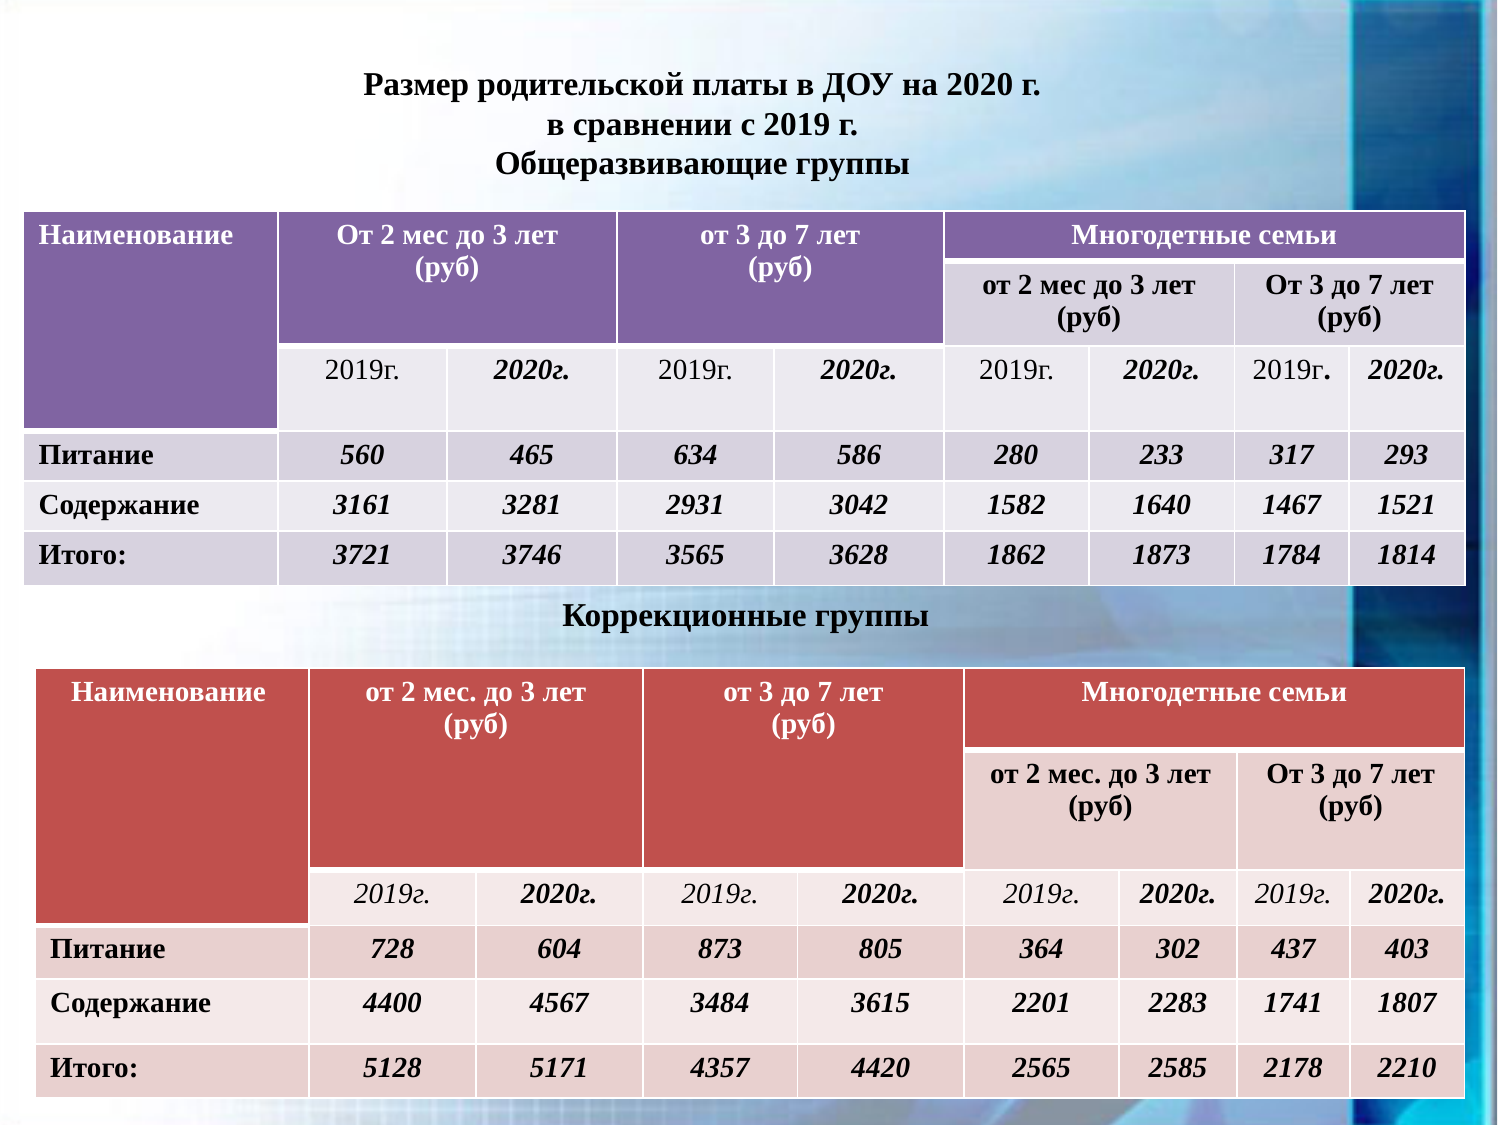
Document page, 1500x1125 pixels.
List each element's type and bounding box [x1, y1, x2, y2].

list [0, 0, 1498, 1125]
